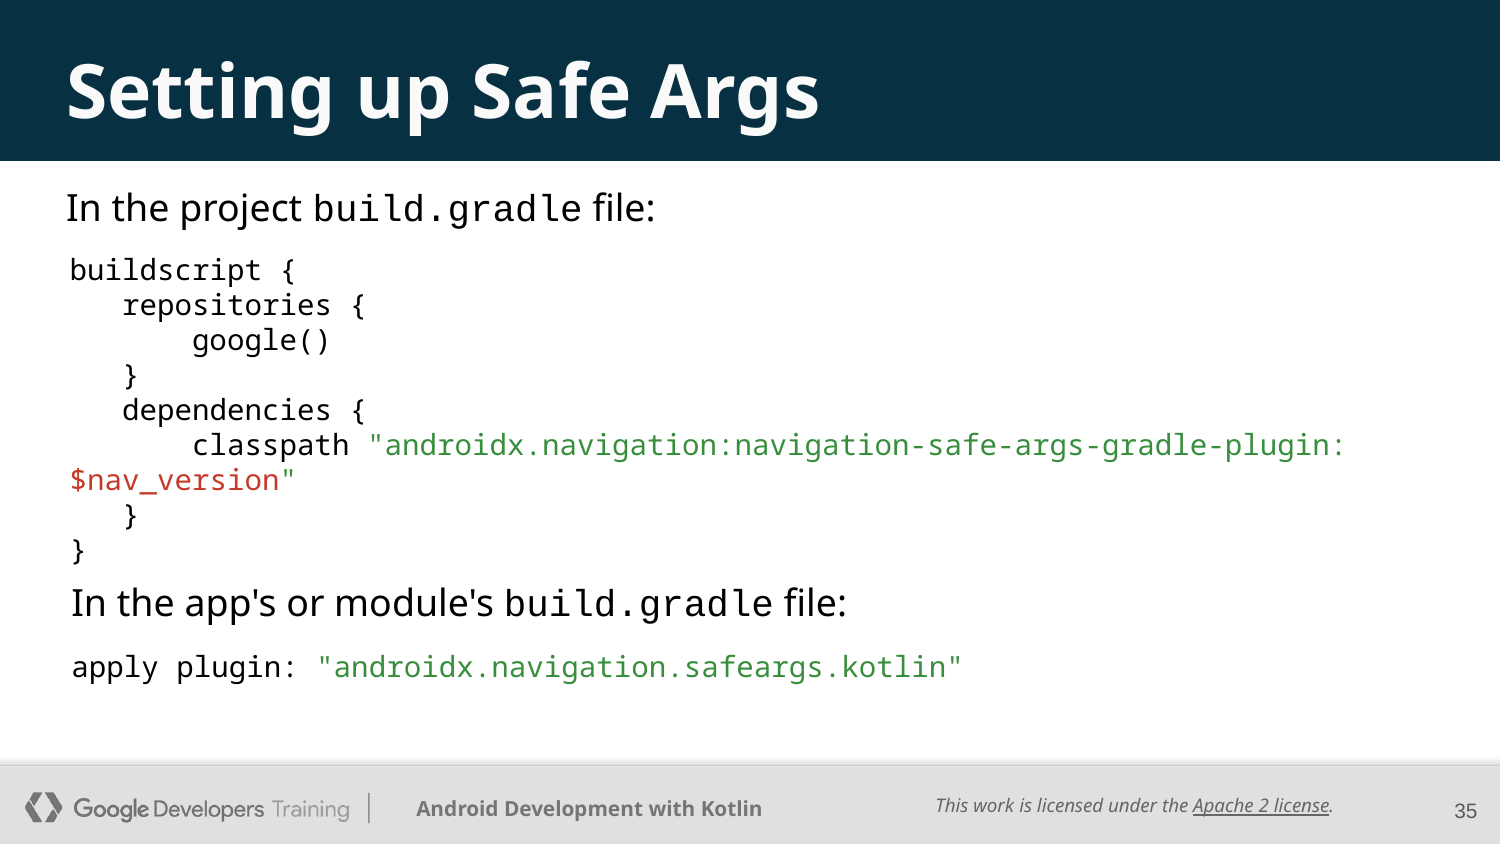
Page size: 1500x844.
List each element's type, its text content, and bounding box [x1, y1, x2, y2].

list In the project build.gradle file: [51, 162, 1449, 227]
title Setting up Safe Args [51, 28, 1449, 122]
picture [0, 161, 1500, 844]
text_box buildscript { repositories { google() } dependencies { classpath "androidx.navigation:navigation-safe-args-gradle-plugin:$nav_version" } } [54, 236, 1483, 530]
text_box In the app's or module's build.gradle file: apply plugin: "androidx.navigation.safeargs.kotlin" [56, 563, 1344, 764]
slide_number ‹#› [1402, 777, 1493, 842]
